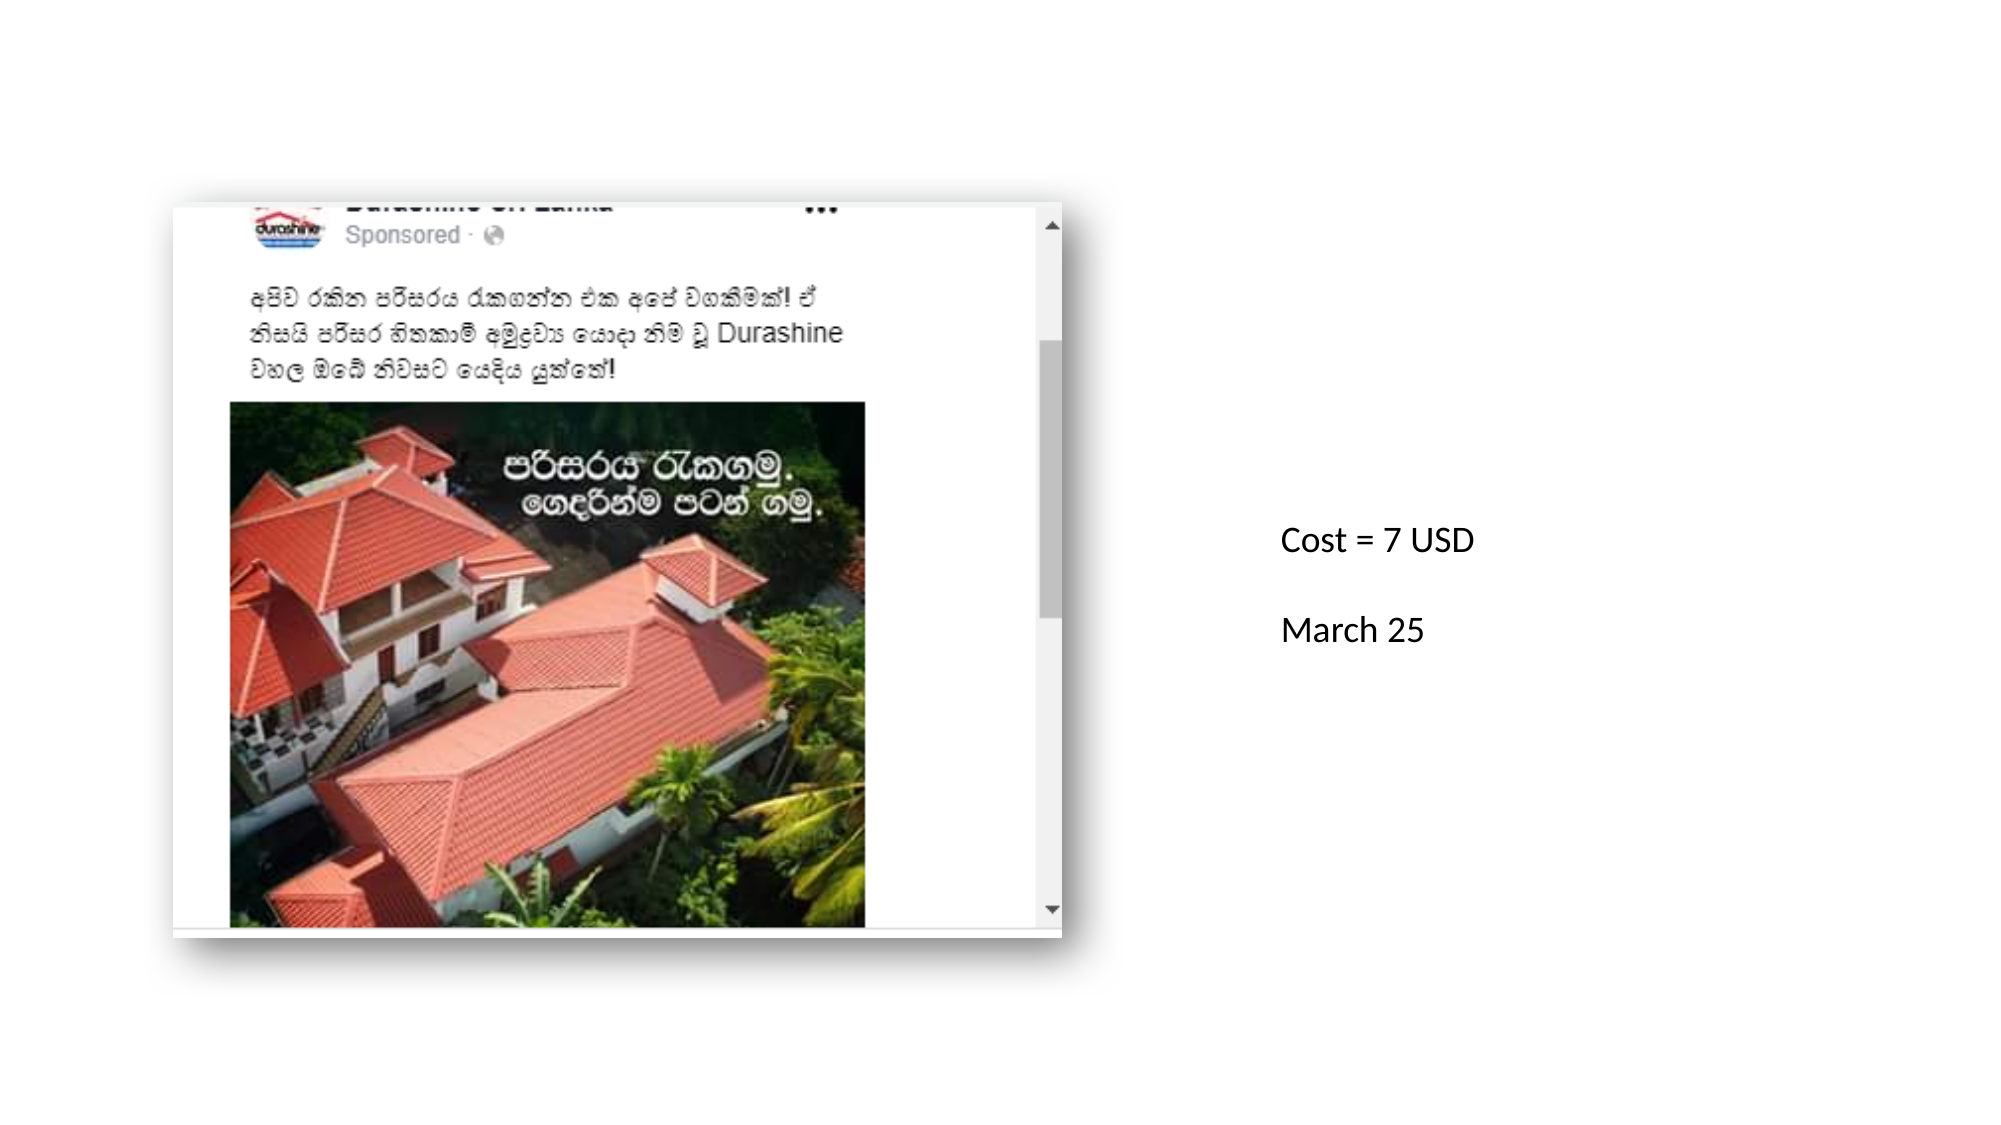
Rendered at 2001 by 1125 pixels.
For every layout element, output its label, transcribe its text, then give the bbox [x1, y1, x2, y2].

picture [173, 202, 1062, 938]
text_box Cost = 7 USD March 25 [1266, 507, 1595, 657]
